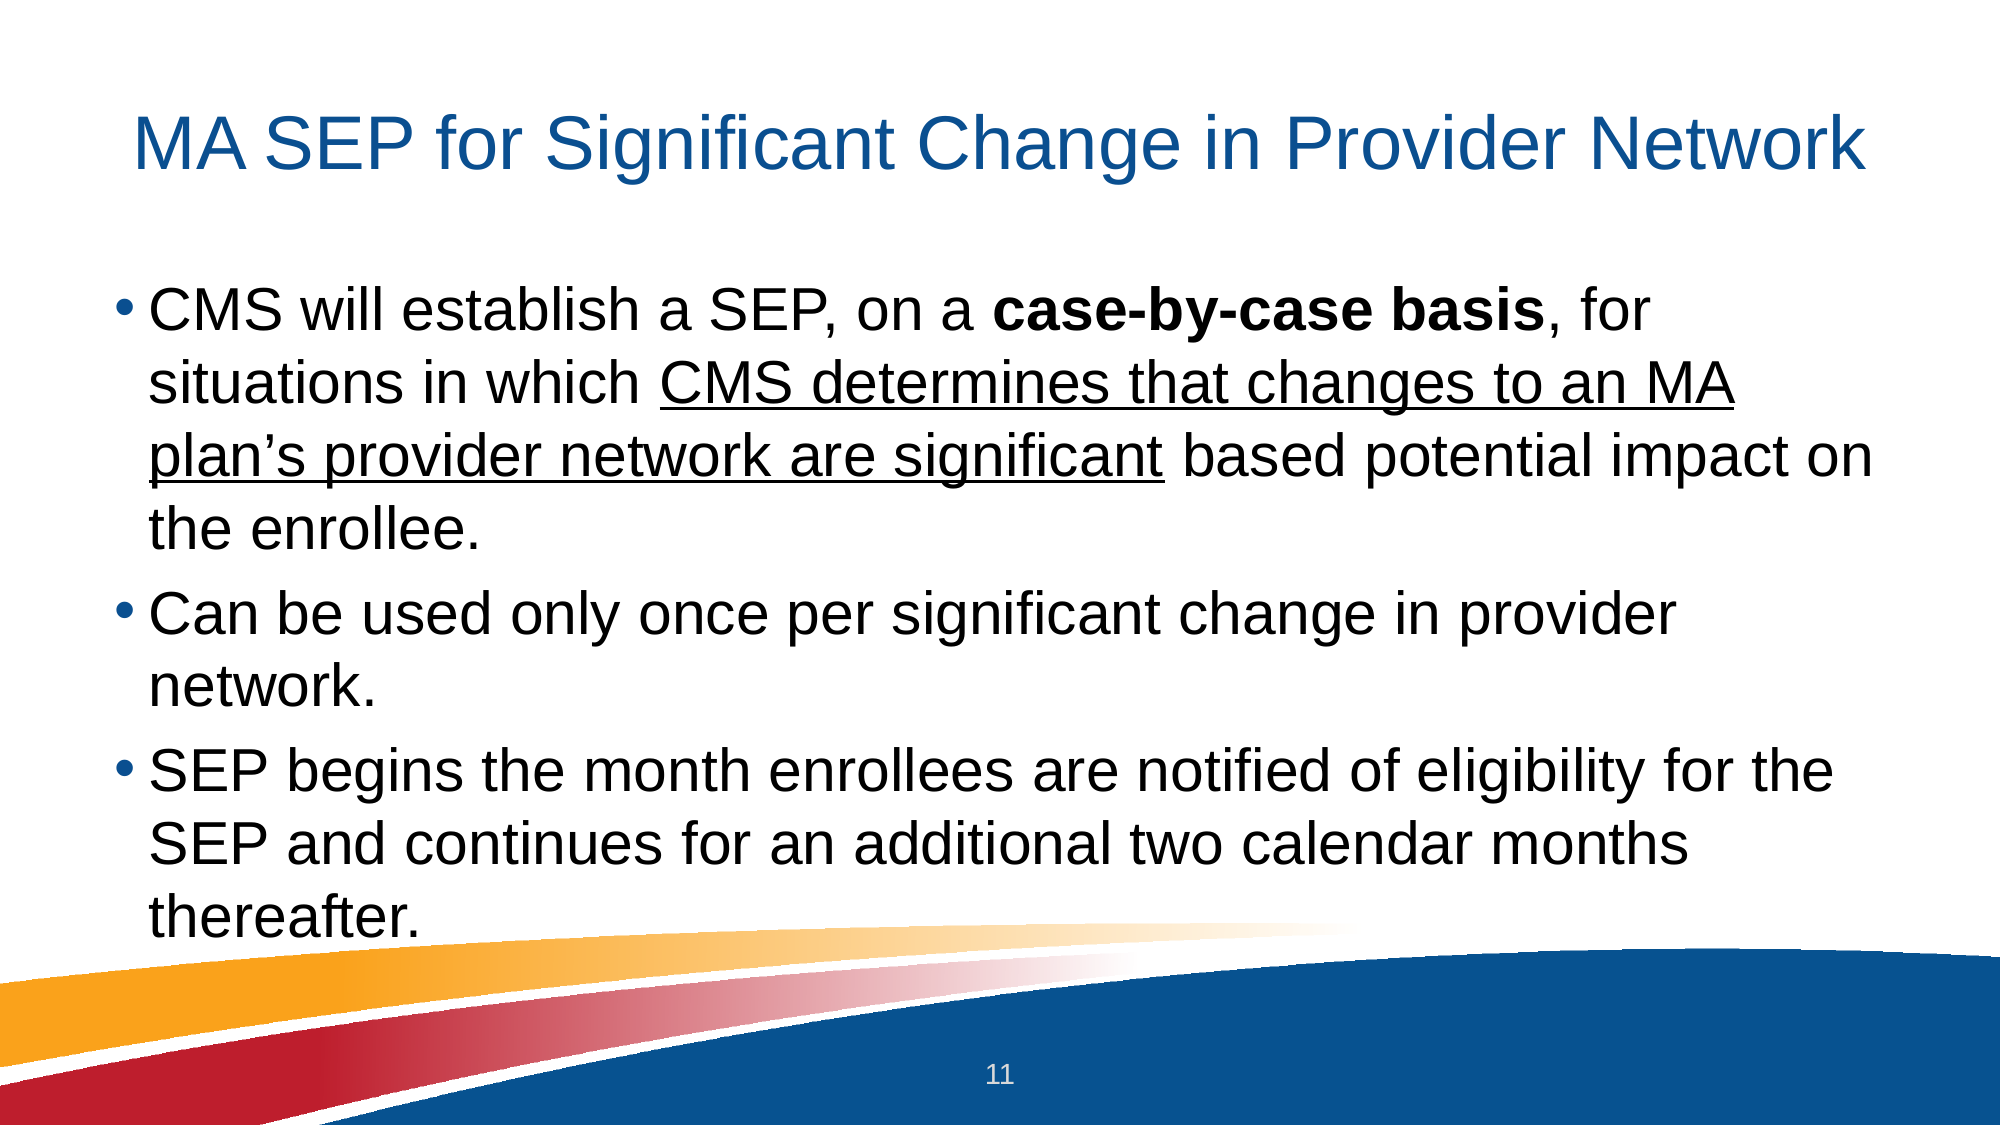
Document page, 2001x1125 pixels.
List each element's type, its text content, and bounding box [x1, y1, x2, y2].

list CMS will establish a SEP, on a case-by-case basis, for situations in which CMS determines that changes to an MA plan’s provider network are significant based potential impact on the enrollee. Can be used only once per significant change in provider network. SEP begins the month enrollees are notified of eligibility for the SEP and continues for an additional two calendar months thereafter. [99, 262, 1900, 961]
picture [0, 887, 2000, 1125]
title MA SEP for Significant Change in Provider Network [99, 45, 1900, 233]
slide_number 11 [766, 1042, 1234, 1103]
